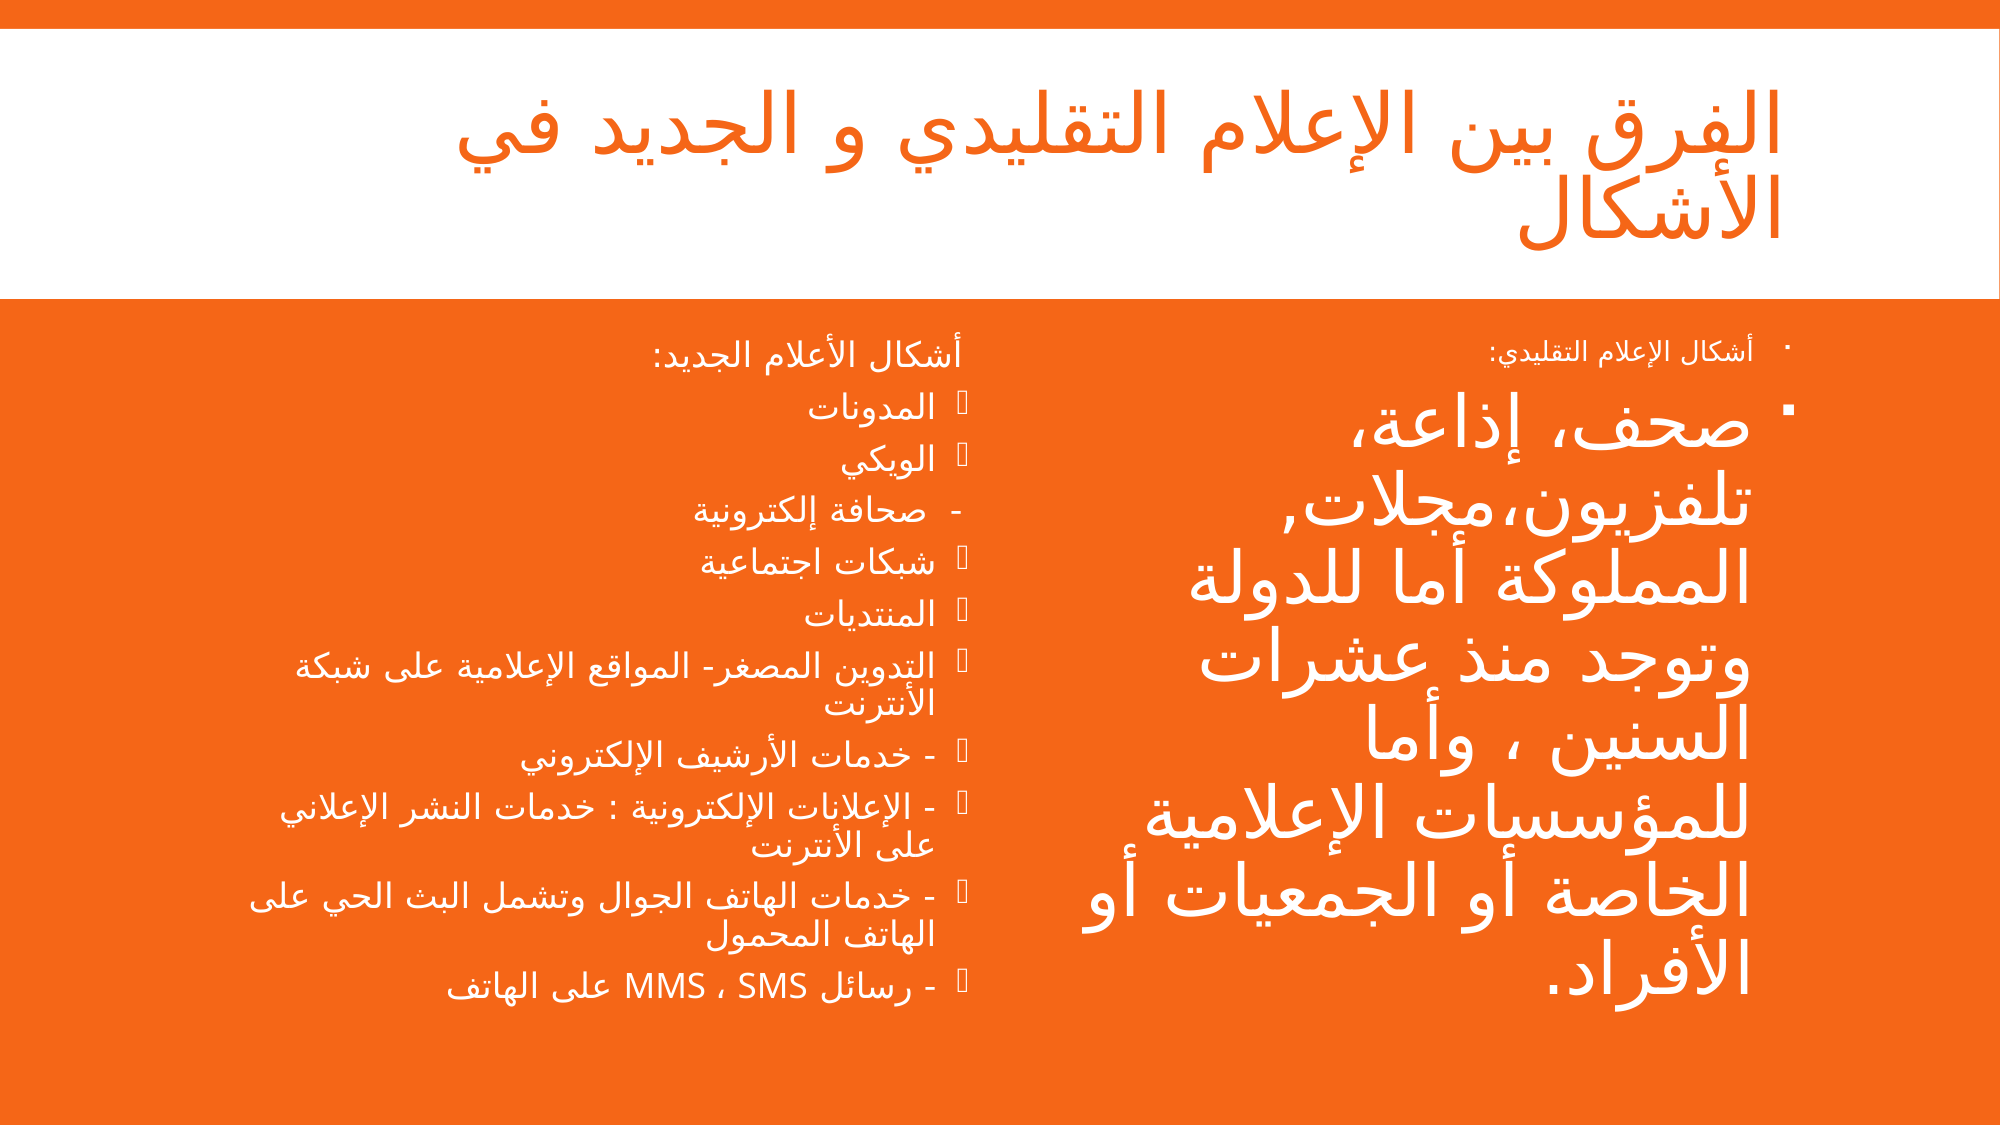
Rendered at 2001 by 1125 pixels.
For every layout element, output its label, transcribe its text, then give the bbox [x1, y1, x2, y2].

list أشكال الأعلام الجديد: المدونات الويكي - صحافة إلكترونية شبكات اجتماعية المنتديات التدوين المصغر- المواقع الإعلامية على شبكة الأنترنت - خدمات الأرشيف الإلكتروني - الإعلانات الإلكترونية : خدمات النشر الإعلاني على الأنترنت - خدمات الهاتف الجوال وتشمل البث الحي على الهاتف المحمول - رسائل MMS ، SMS على الهاتف [197, 329, 978, 1020]
title الفرق بين الإعلام التقليدي و الجديد في الأشكال [197, 46, 1803, 295]
list أشكال الإعلام التقليدي: صحف، إذاعة، تلفزيون،مجلات, المملوكة أما للدولة وتوجد منذ عشرات السنين ، وأما للمؤسسات الإعلامية الخاصة أو الجمعيات أو الأفراد. [1022, 329, 1803, 1020]
